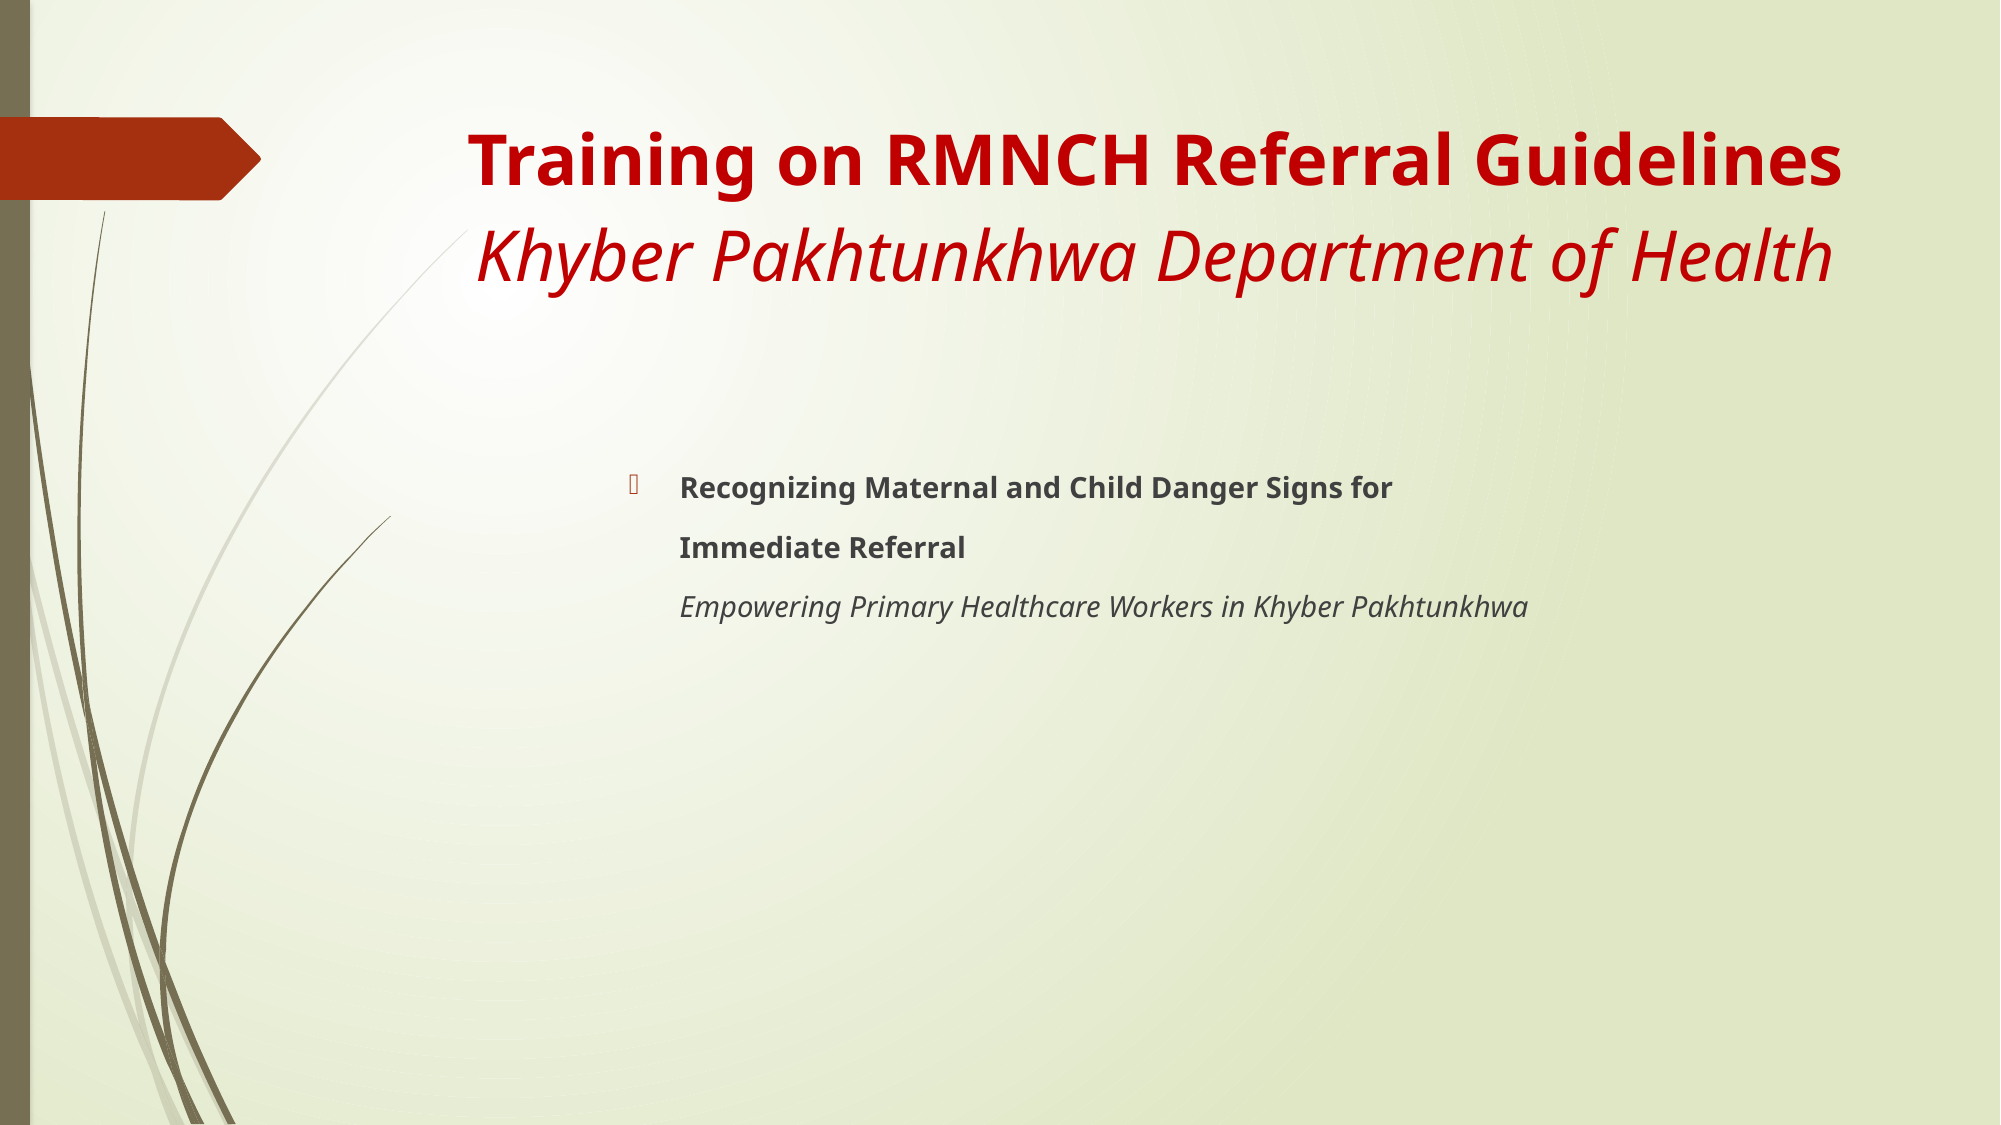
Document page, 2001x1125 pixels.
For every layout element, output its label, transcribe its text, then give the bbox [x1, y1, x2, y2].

title Training on RMNCH Referral Guidelines Khyber Pakhtunkhwa Department of Health [425, 102, 1888, 313]
list Recognizing Maternal and Child Danger Signs for Immediate Referral Empowering Primary Healthcare Workers in Khyber Pakhtunkhwa [613, 440, 1566, 670]
